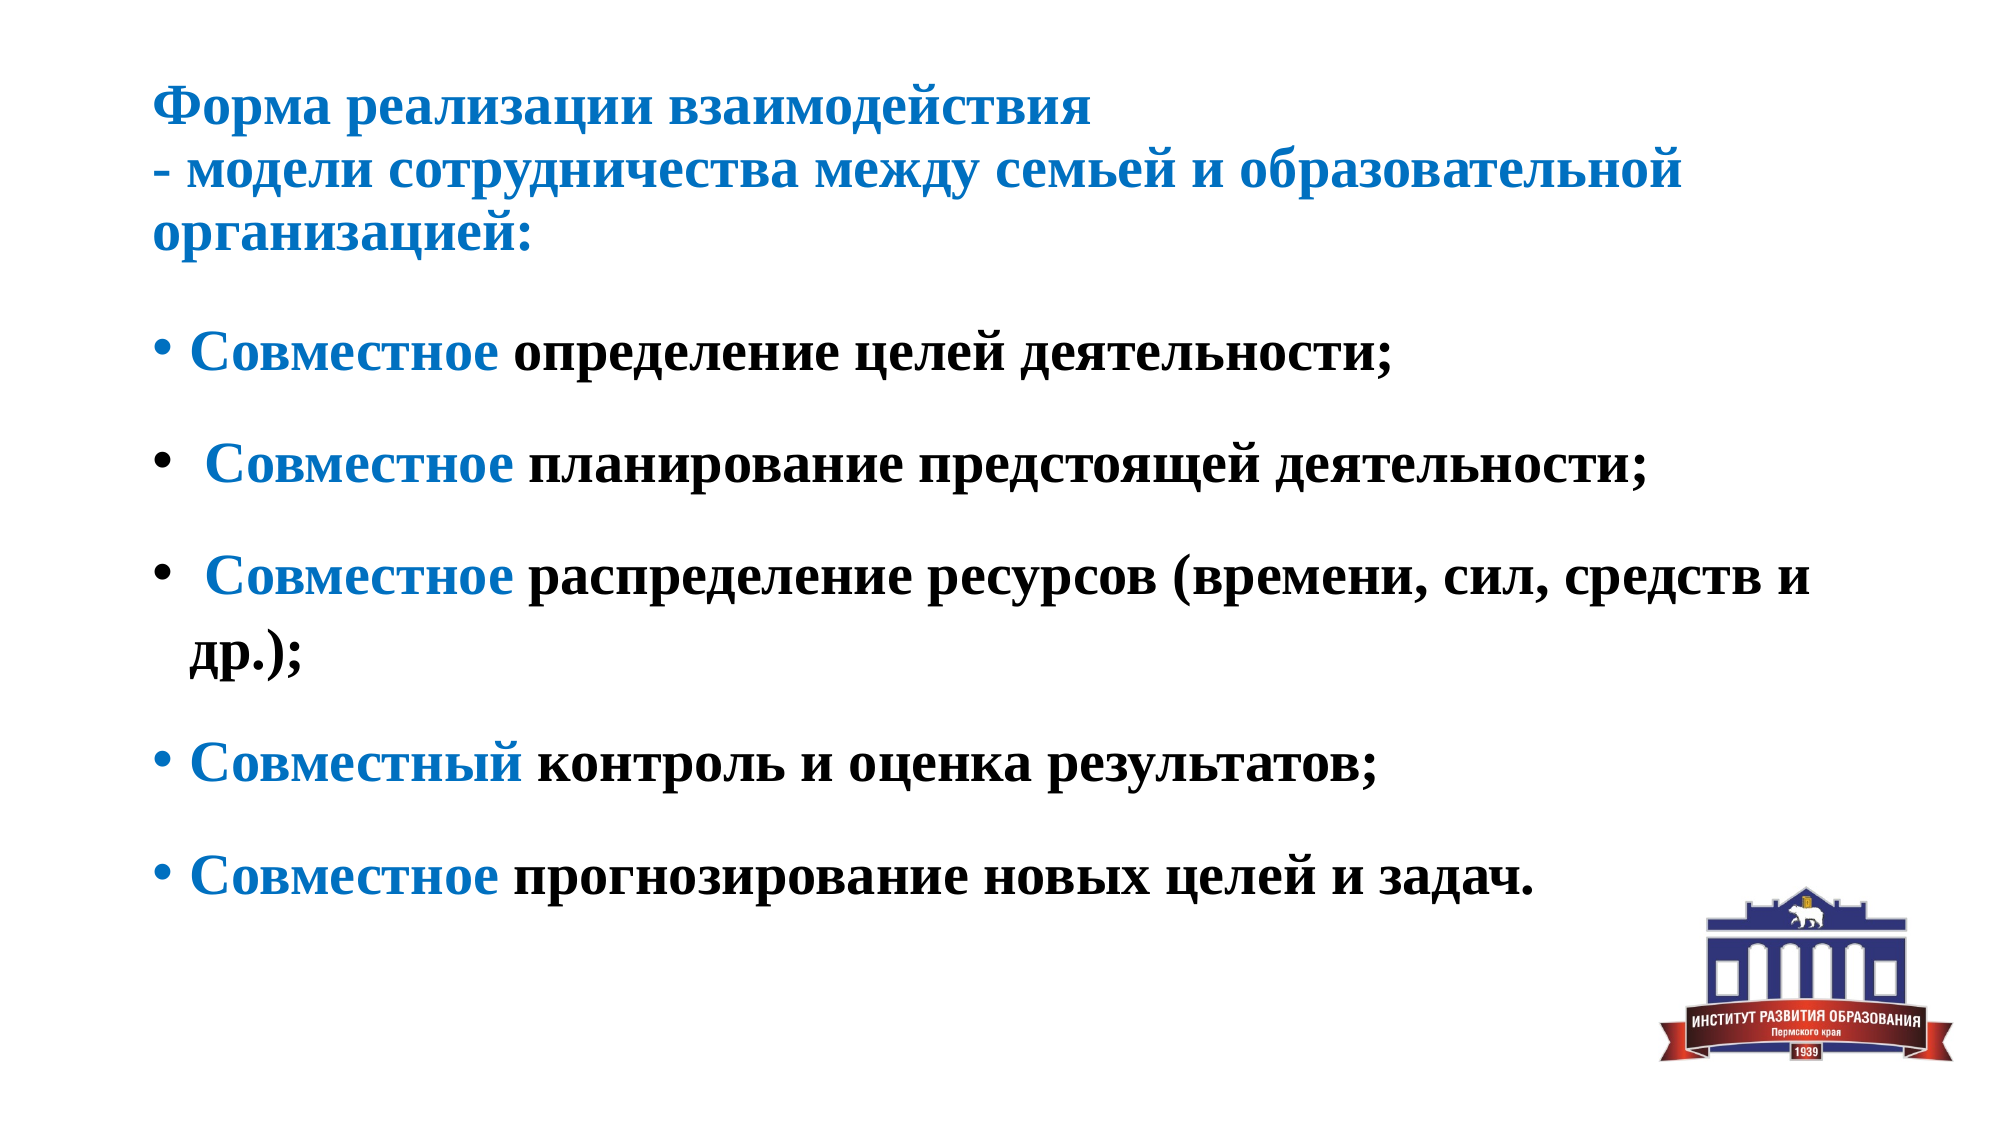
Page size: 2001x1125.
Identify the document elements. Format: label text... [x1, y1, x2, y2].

title Форма реализации взаимодействия - модели сотрудничества между семьей и образовательной организацией: [137, 59, 1863, 278]
picture [1658, 886, 1954, 1062]
list Совместное определение целей деятельности; Совместное планирование предстоящей деятельности; Совместное распределение ресурсов (времени, сил, средств и др.); Совместный контроль и оценка результатов; Совместное прогнозирование новых целей и задач. [137, 299, 1863, 1014]
